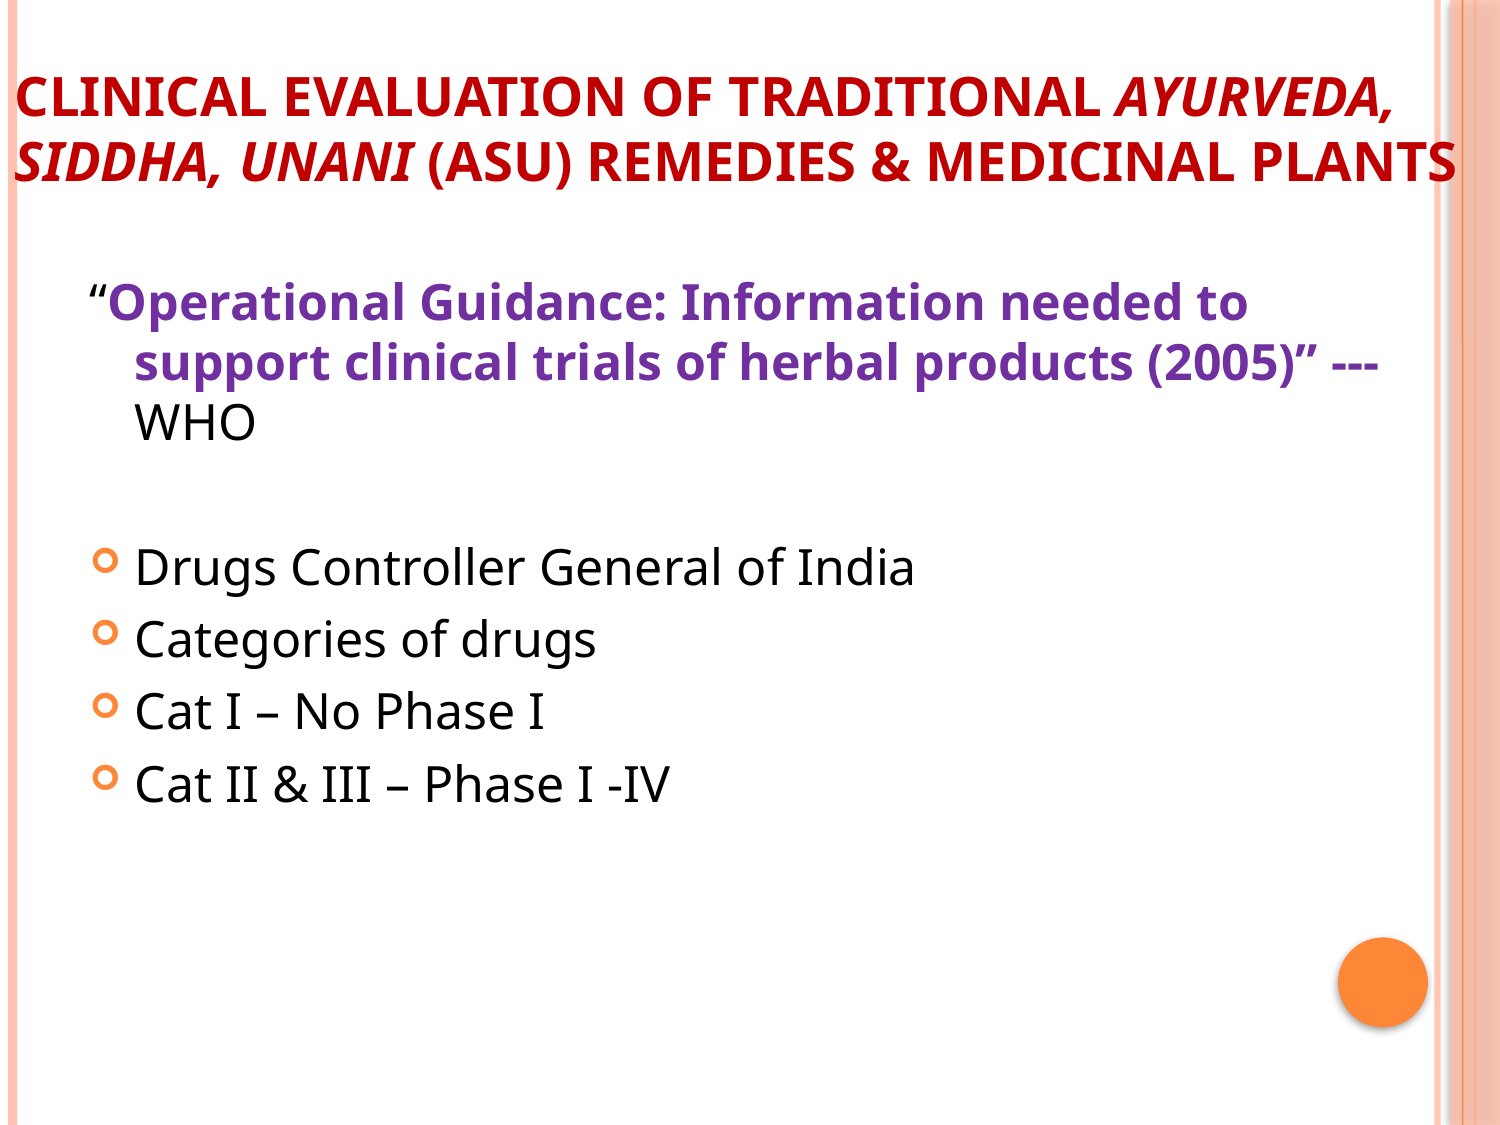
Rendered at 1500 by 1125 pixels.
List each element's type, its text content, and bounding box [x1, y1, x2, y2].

title Clinical evaluation of traditional ayurveda, siddha, unani (asu) remedies & medicinal plants [0, 12, 1500, 200]
list “Operational Guidance: Information needed to support clinical trials of herbal products (2005)” ---WHO Drugs Controller General of India Categories of drugs Cat I – No Phase I Cat II & III – Phase I -IV [75, 262, 1463, 1062]
